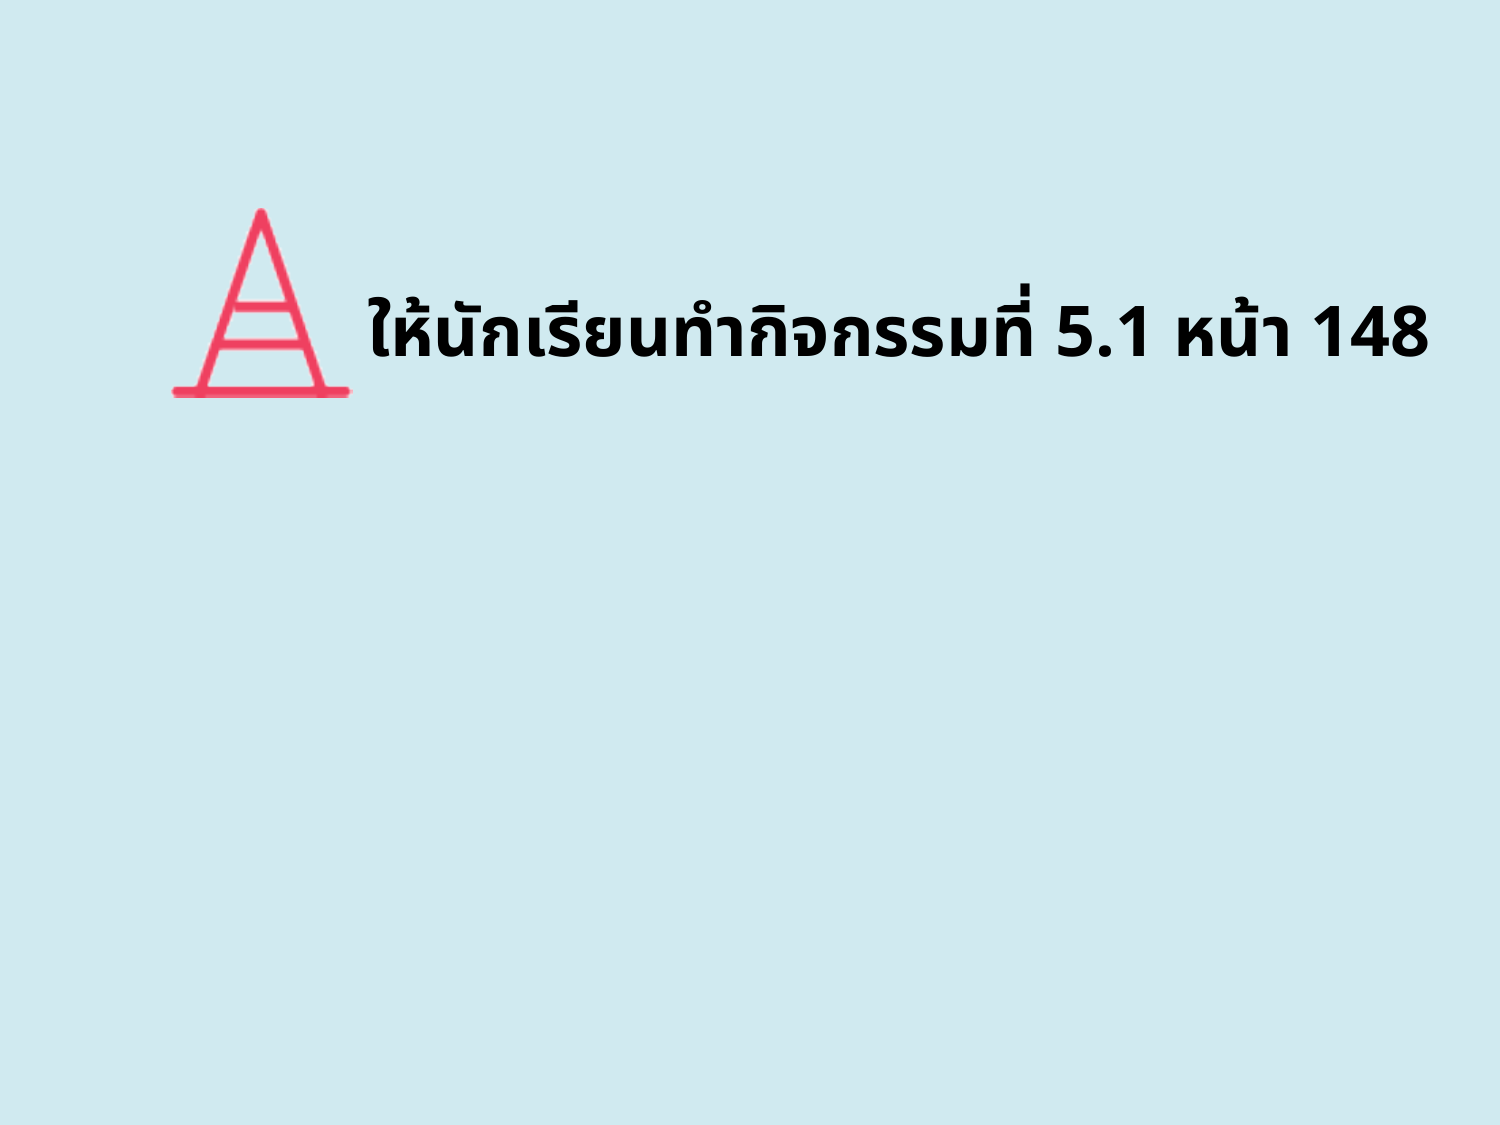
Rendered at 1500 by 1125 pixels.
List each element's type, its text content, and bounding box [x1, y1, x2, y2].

list ให้นักเรียนทำกิจกรรมที่ 5.1 หน้า 148 [356, 279, 1463, 403]
picture [170, 207, 353, 398]
